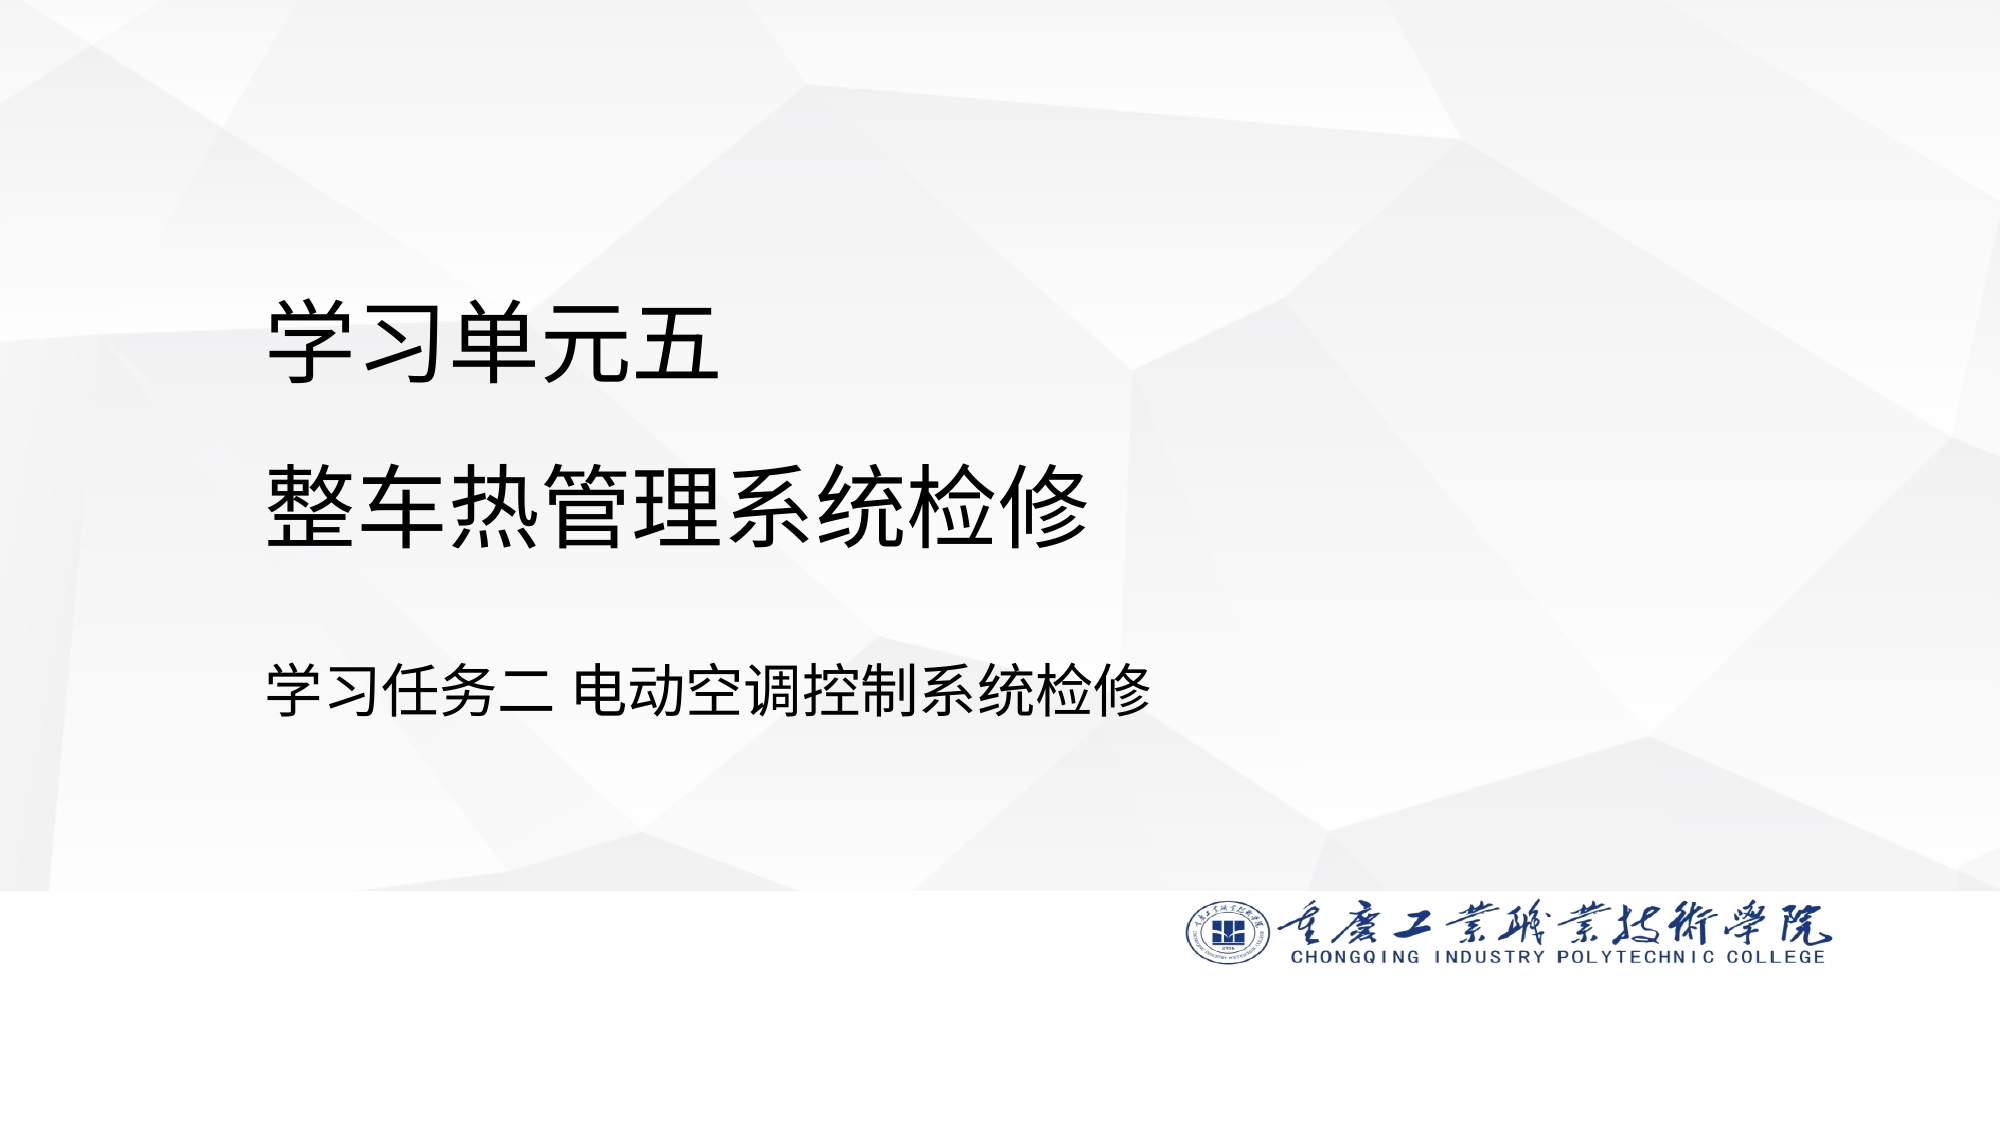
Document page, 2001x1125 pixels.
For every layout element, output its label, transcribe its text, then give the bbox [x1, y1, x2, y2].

text_box 学习任务二 电动空调控制系统检修 [249, 654, 1750, 926]
text_box 学习单元五 整车热管理系统检修 [249, 199, 1750, 591]
picture [0, 0, 2000, 983]
